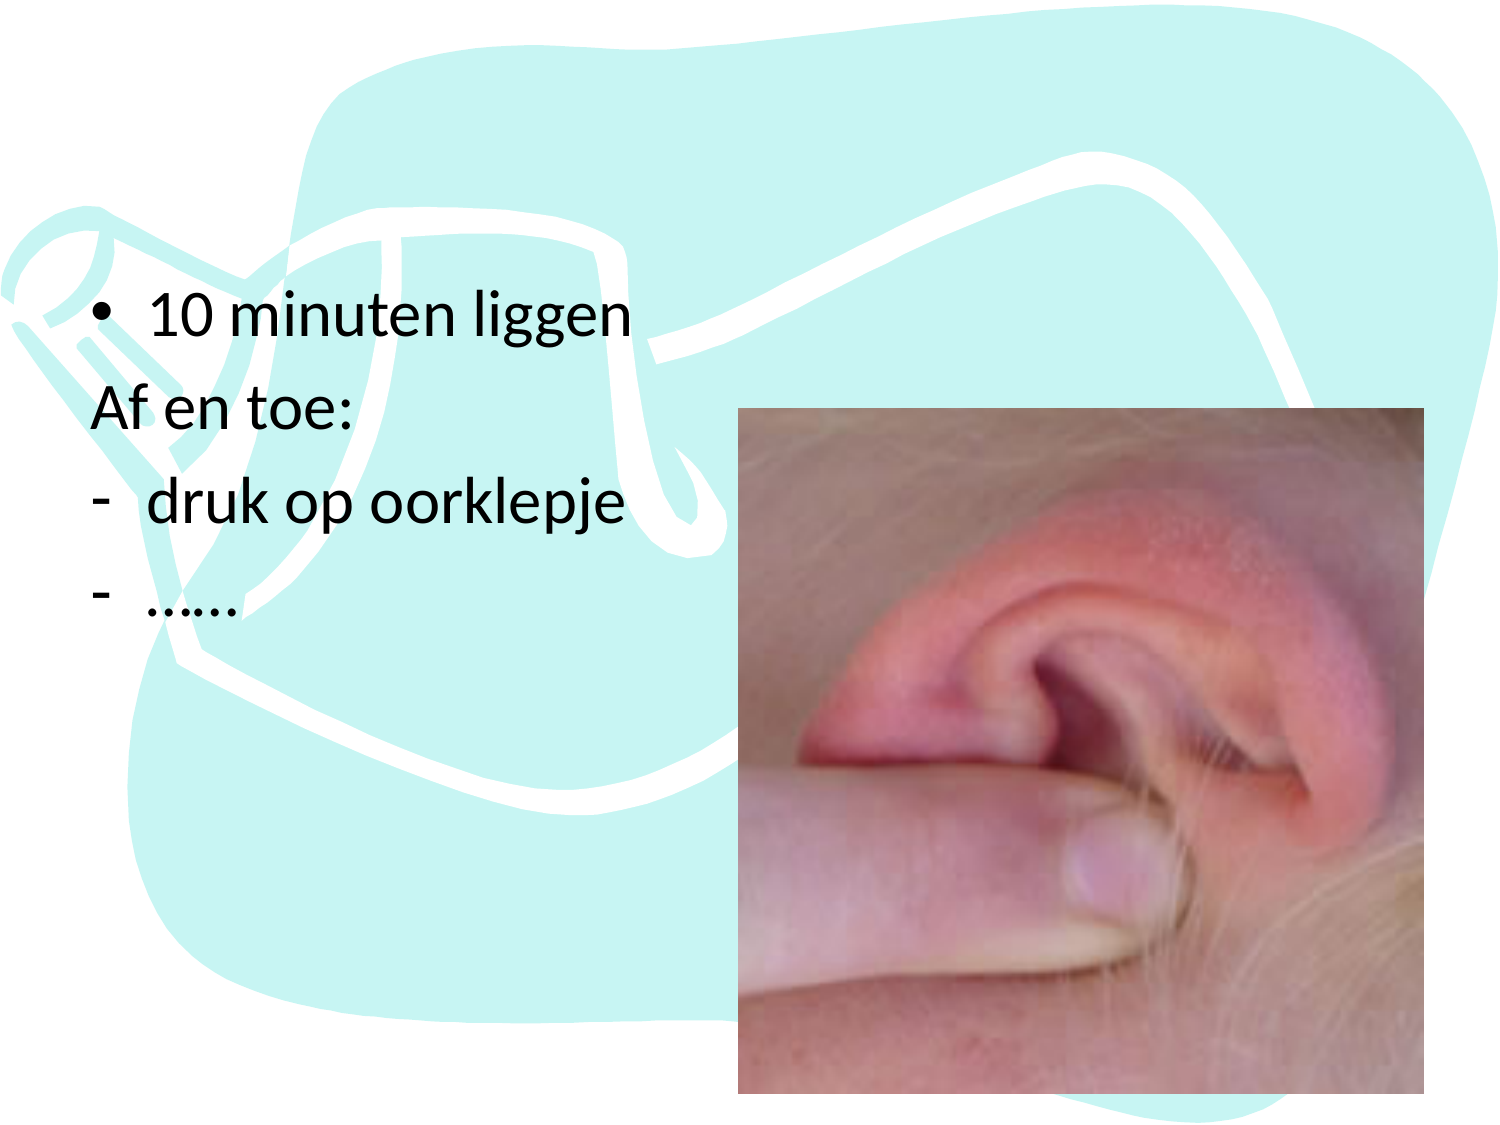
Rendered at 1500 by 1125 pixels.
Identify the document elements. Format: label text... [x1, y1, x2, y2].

list 10 minuten liggen Af en toe: druk op oorklepje …… [75, 262, 1425, 1005]
picture [737, 408, 1424, 1095]
